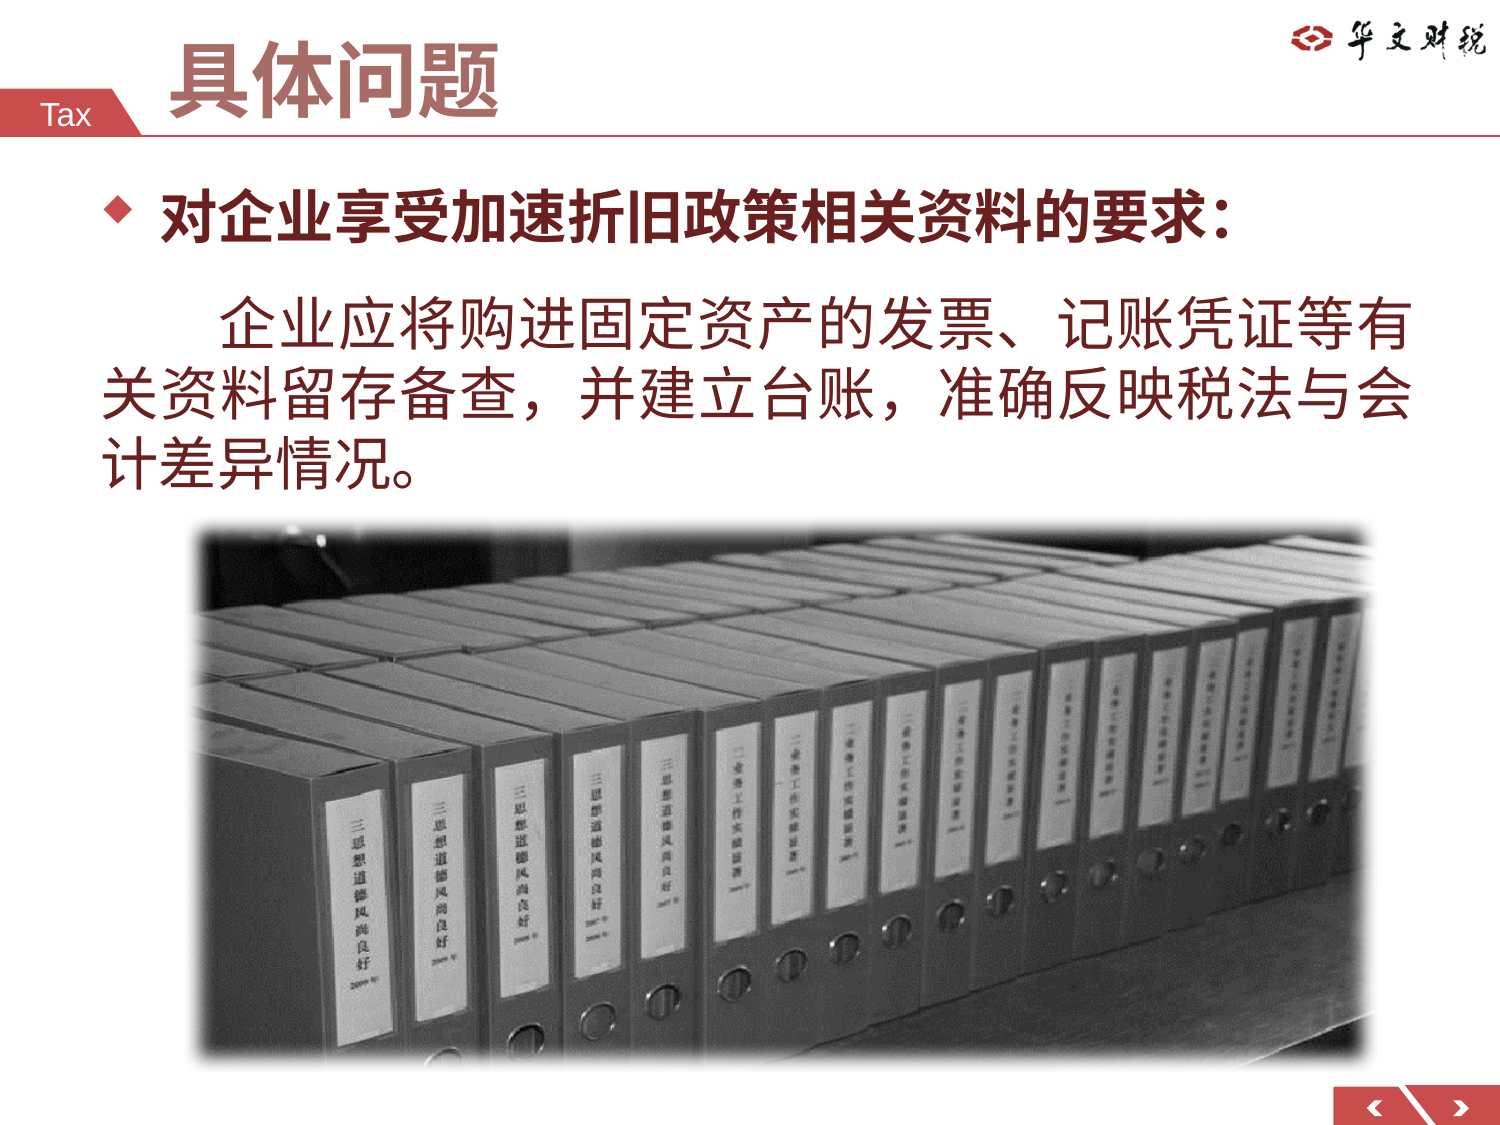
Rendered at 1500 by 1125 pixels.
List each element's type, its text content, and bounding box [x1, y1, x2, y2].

picture [182, 515, 1376, 1072]
picture [1291, 19, 1486, 61]
list 对企业享受加速折旧政策相关资料的要求： 企业应将购进固定资产的发票、记账凭证等有关资料留存备查，并建立台账，准确反映税法与会计差异情况。 [85, 172, 1430, 1014]
title 具体问题 [152, 31, 1292, 137]
